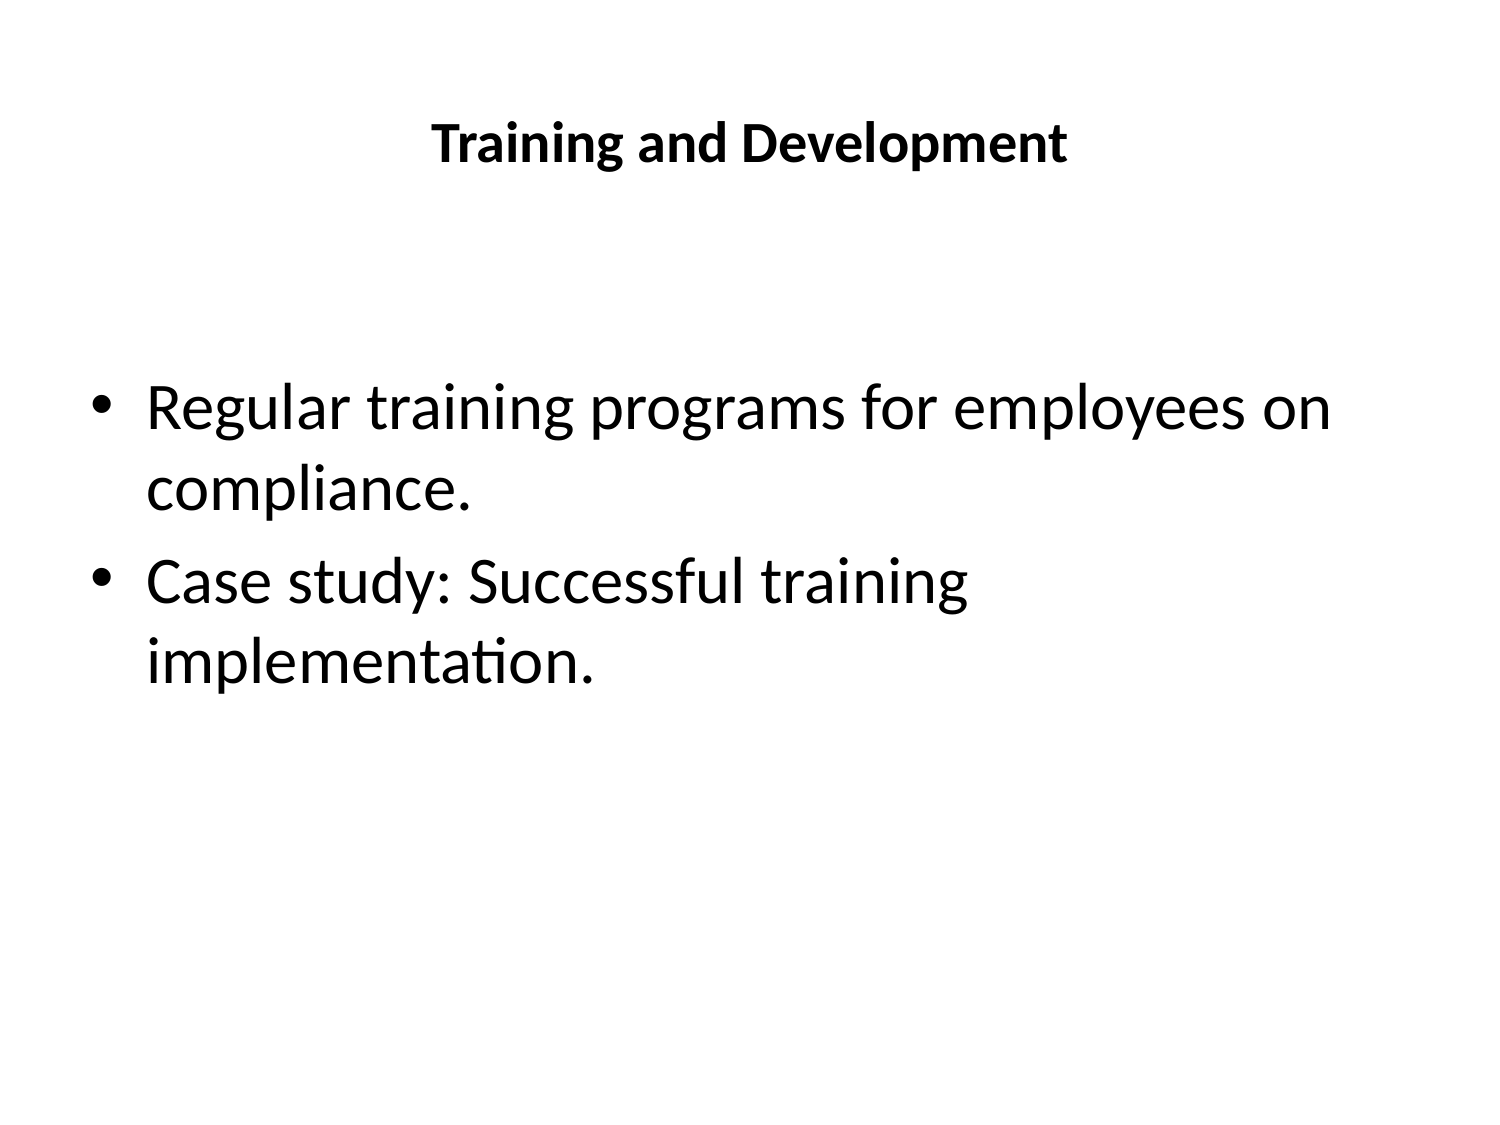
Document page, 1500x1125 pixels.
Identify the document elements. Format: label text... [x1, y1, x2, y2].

list Regular training programs for employees on compliance. Case study: Successful training implementation. [75, 262, 1425, 1005]
title Training and Development [75, 45, 1425, 233]
